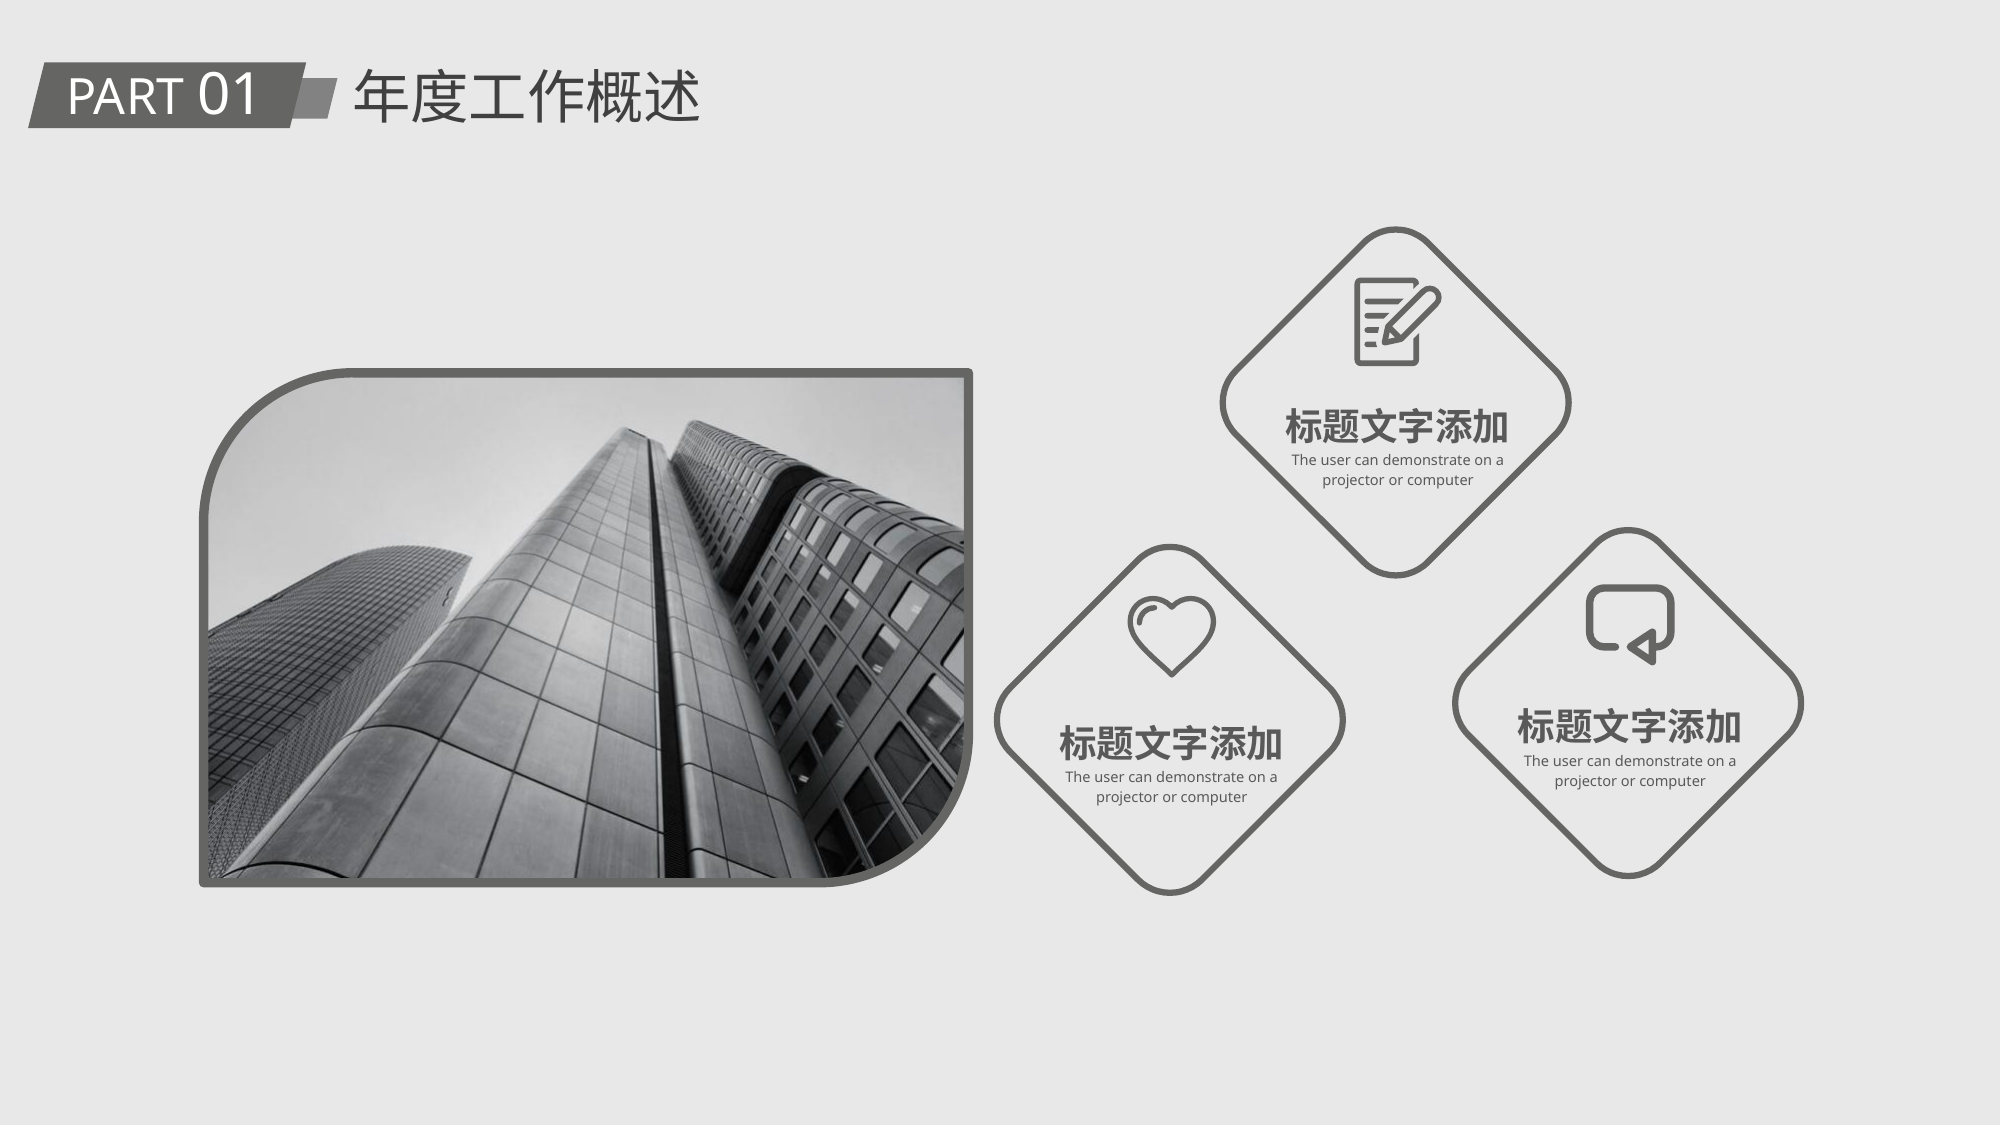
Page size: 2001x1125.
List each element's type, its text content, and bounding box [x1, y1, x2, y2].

text_box [283, 61, 308, 130]
text_box 年度工作概述 [337, 52, 910, 138]
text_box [979, 584, 1364, 856]
picture [203, 372, 969, 883]
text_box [1438, 567, 1823, 839]
text_box [26, 61, 51, 130]
text_box PART 01 [51, 48, 283, 134]
text_box [294, 77, 337, 120]
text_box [1206, 266, 1590, 539]
